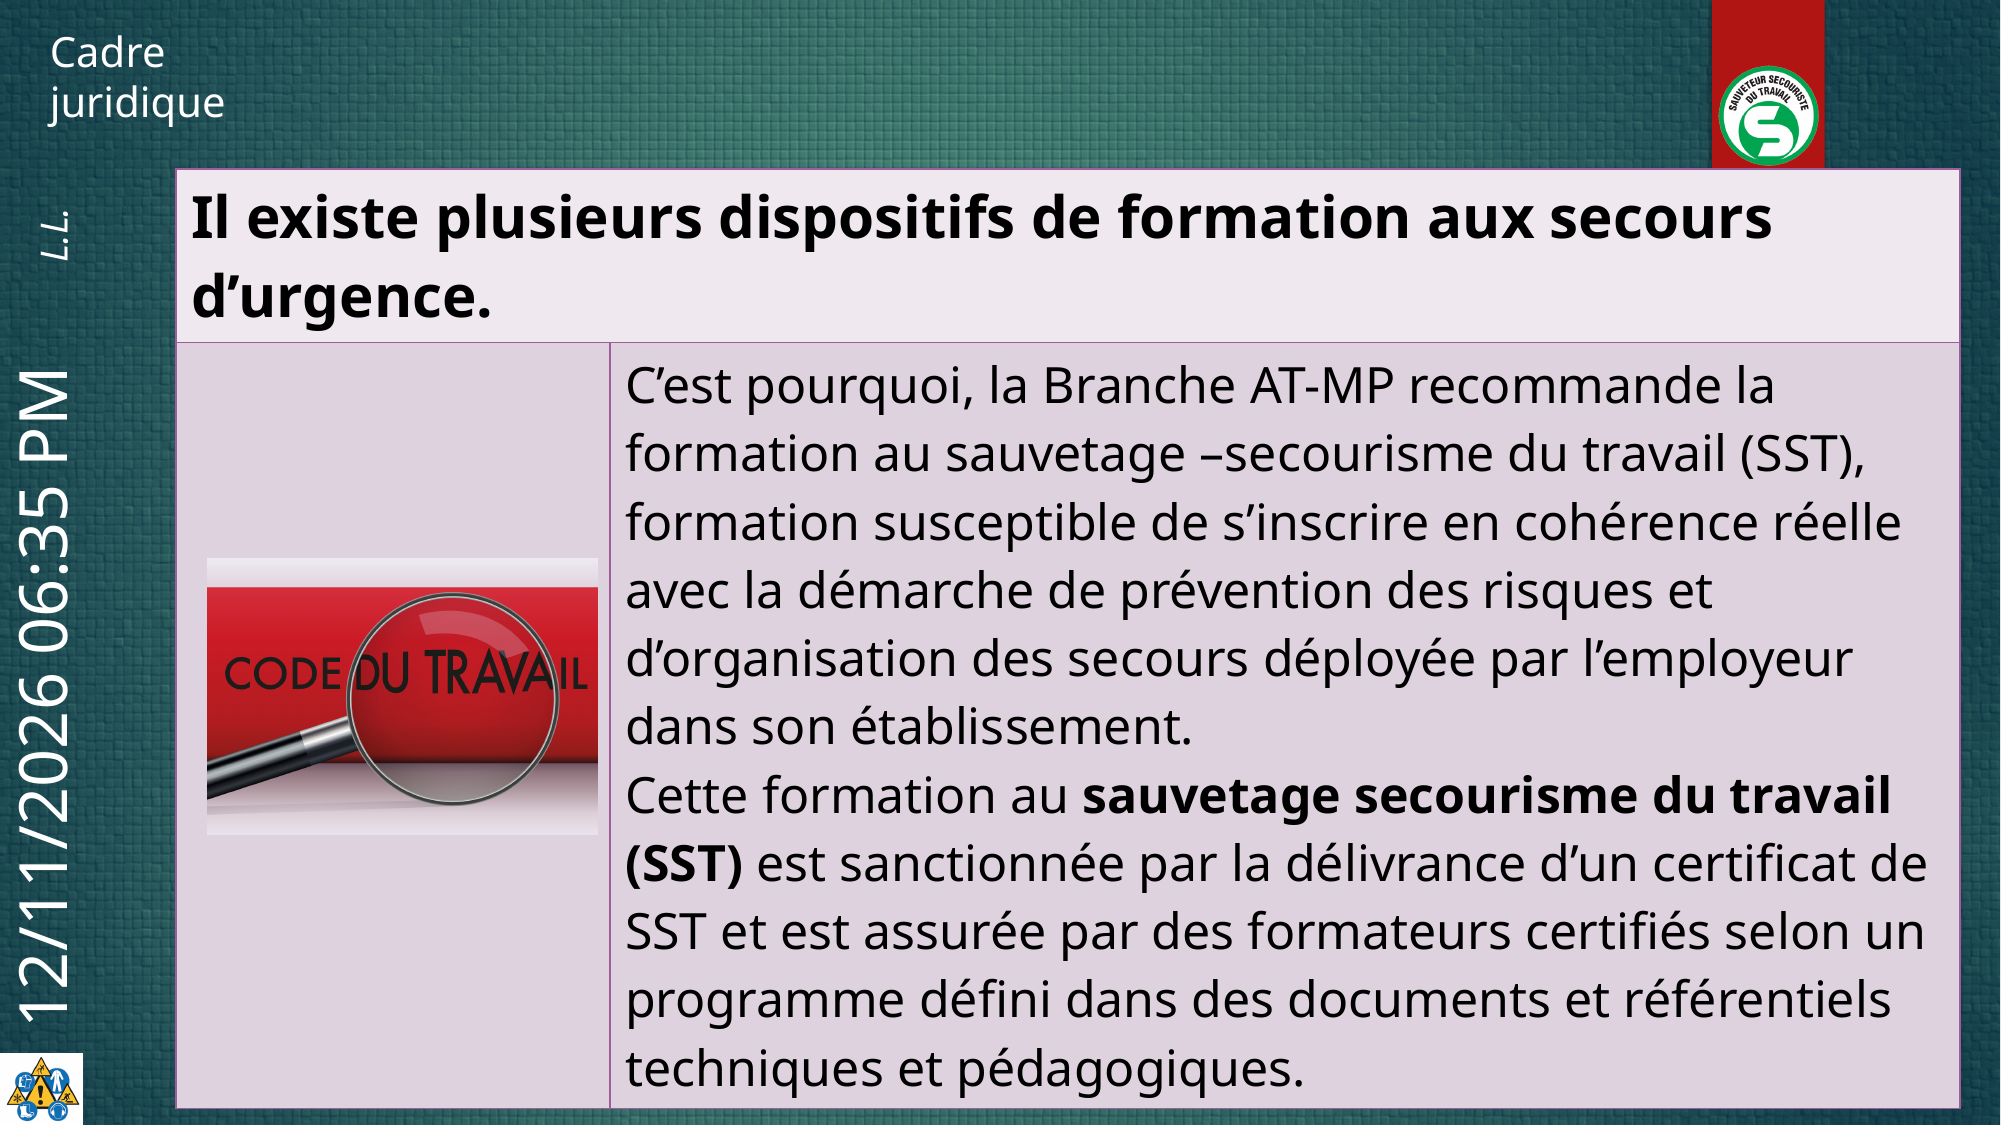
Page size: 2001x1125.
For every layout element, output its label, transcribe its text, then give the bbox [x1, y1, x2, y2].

table_cell [177, 343, 609, 1108]
picture [207, 558, 599, 835]
picture [1718, 65, 1819, 166]
table_header Il existe plusieurs dispositifs de formation aux secours d’urgence. [177, 170, 1959, 342]
table_cell C’est pourquoi, la Branche AT-MP recommande la formation au sauvetage –secourisme du travail (SST), formation susceptible de s’inscrire en cohérence réelle avec la démarche de prévention des risques et d’organisation des secours déployée par l’employeur dans son établissement. Cette formation au sauvetage secourisme du travail (SST) est sanctionnée par la délivrance d’un certificat de SST et est assurée par des formateurs certifiés selon un programme défini dans des documents et référentiels techniques et pédagogiques. [611, 343, 1959, 1108]
text_box Cadre juridique [23, 18, 265, 134]
picture [0, 1053, 83, 1125]
